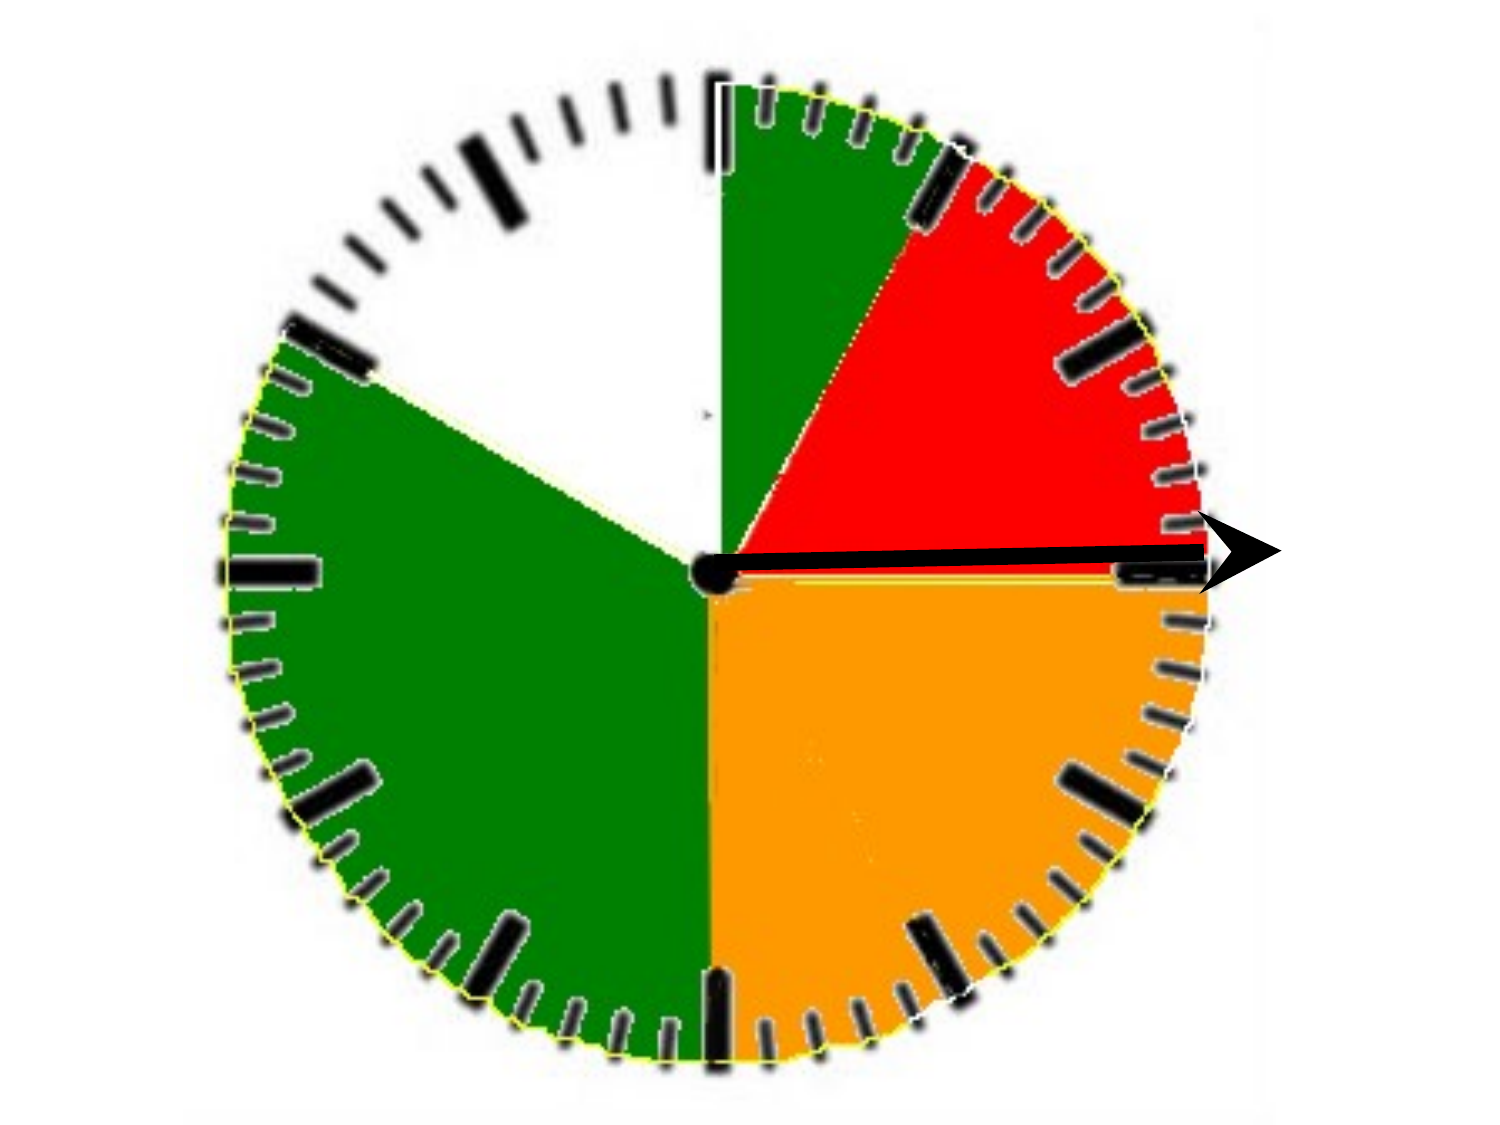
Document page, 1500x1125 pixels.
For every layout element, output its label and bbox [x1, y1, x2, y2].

picture [182, 5, 1306, 1125]
text_box [714, 550, 1282, 563]
